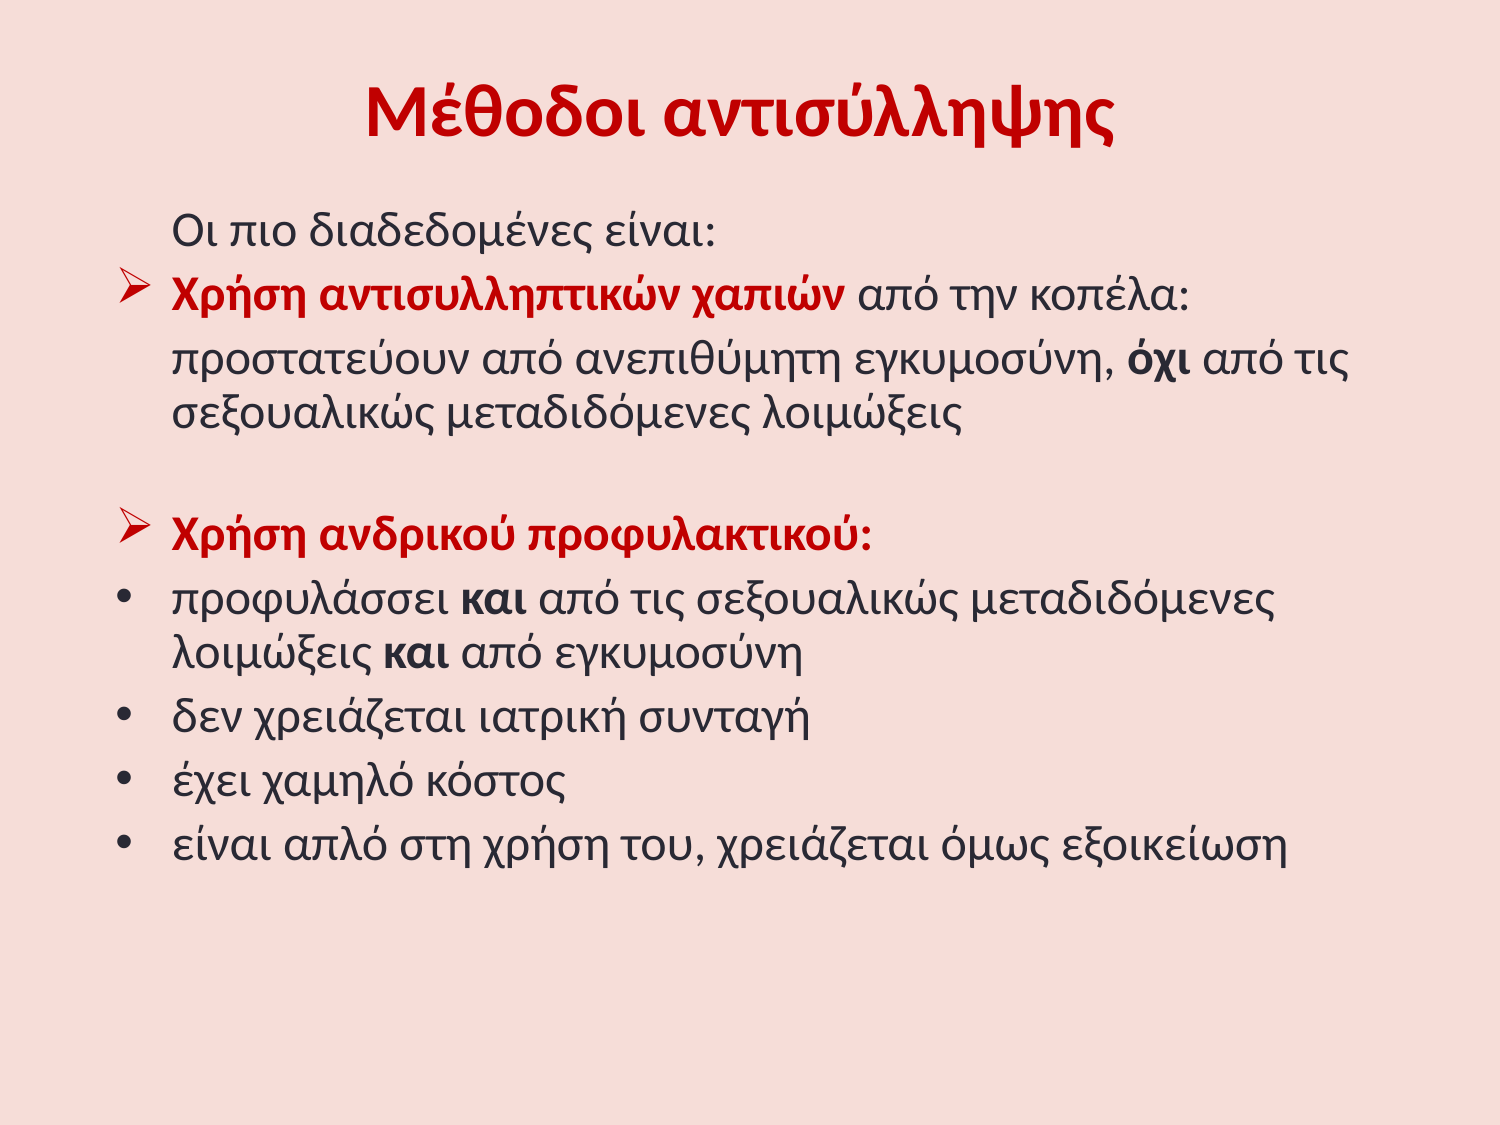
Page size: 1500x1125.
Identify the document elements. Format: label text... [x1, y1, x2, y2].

list Οι πιο διαδεδομένες είναι: Χρήση αντισυλληπτικών χαπιών από την κοπέλα: προστατεύουν από ανεπιθύμητη εγκυμοσύνη, όχι από τις σεξουαλικώς μεταδιδόμενες λοιμώξεις Χρήση ανδρικού προφυλακτικού: προφυλάσσει και από τις σεξουαλικώς μεταδιδόμενες λοιμώξεις και από εγκυμοσύνη δεν χρειάζεται ιατρική συνταγή έχει χαμηλό κόστος είναι απλό στη χρήση του, χρειάζεται όμως εξοικείωση [100, 196, 1451, 970]
title Μέθοδοι αντισύλληψης [64, 66, 1416, 148]
